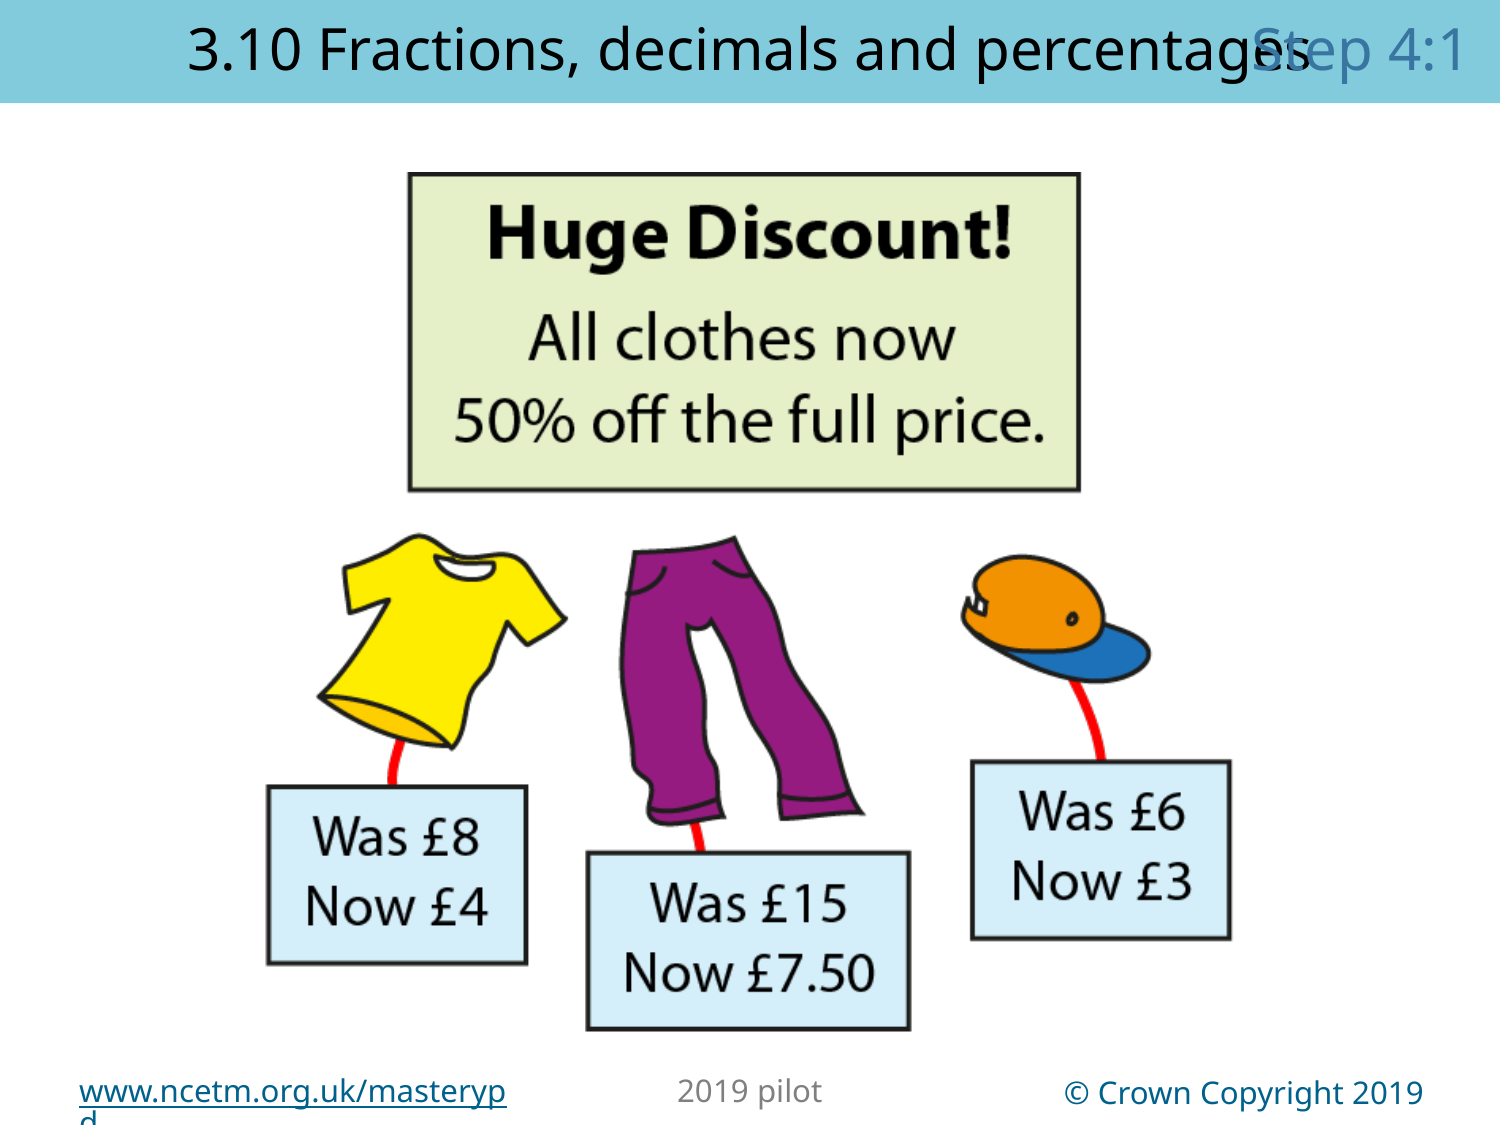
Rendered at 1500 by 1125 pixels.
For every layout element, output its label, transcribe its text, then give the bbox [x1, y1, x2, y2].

list Step 4:1 [0, 0, 1500, 104]
picture [261, 172, 1238, 1084]
